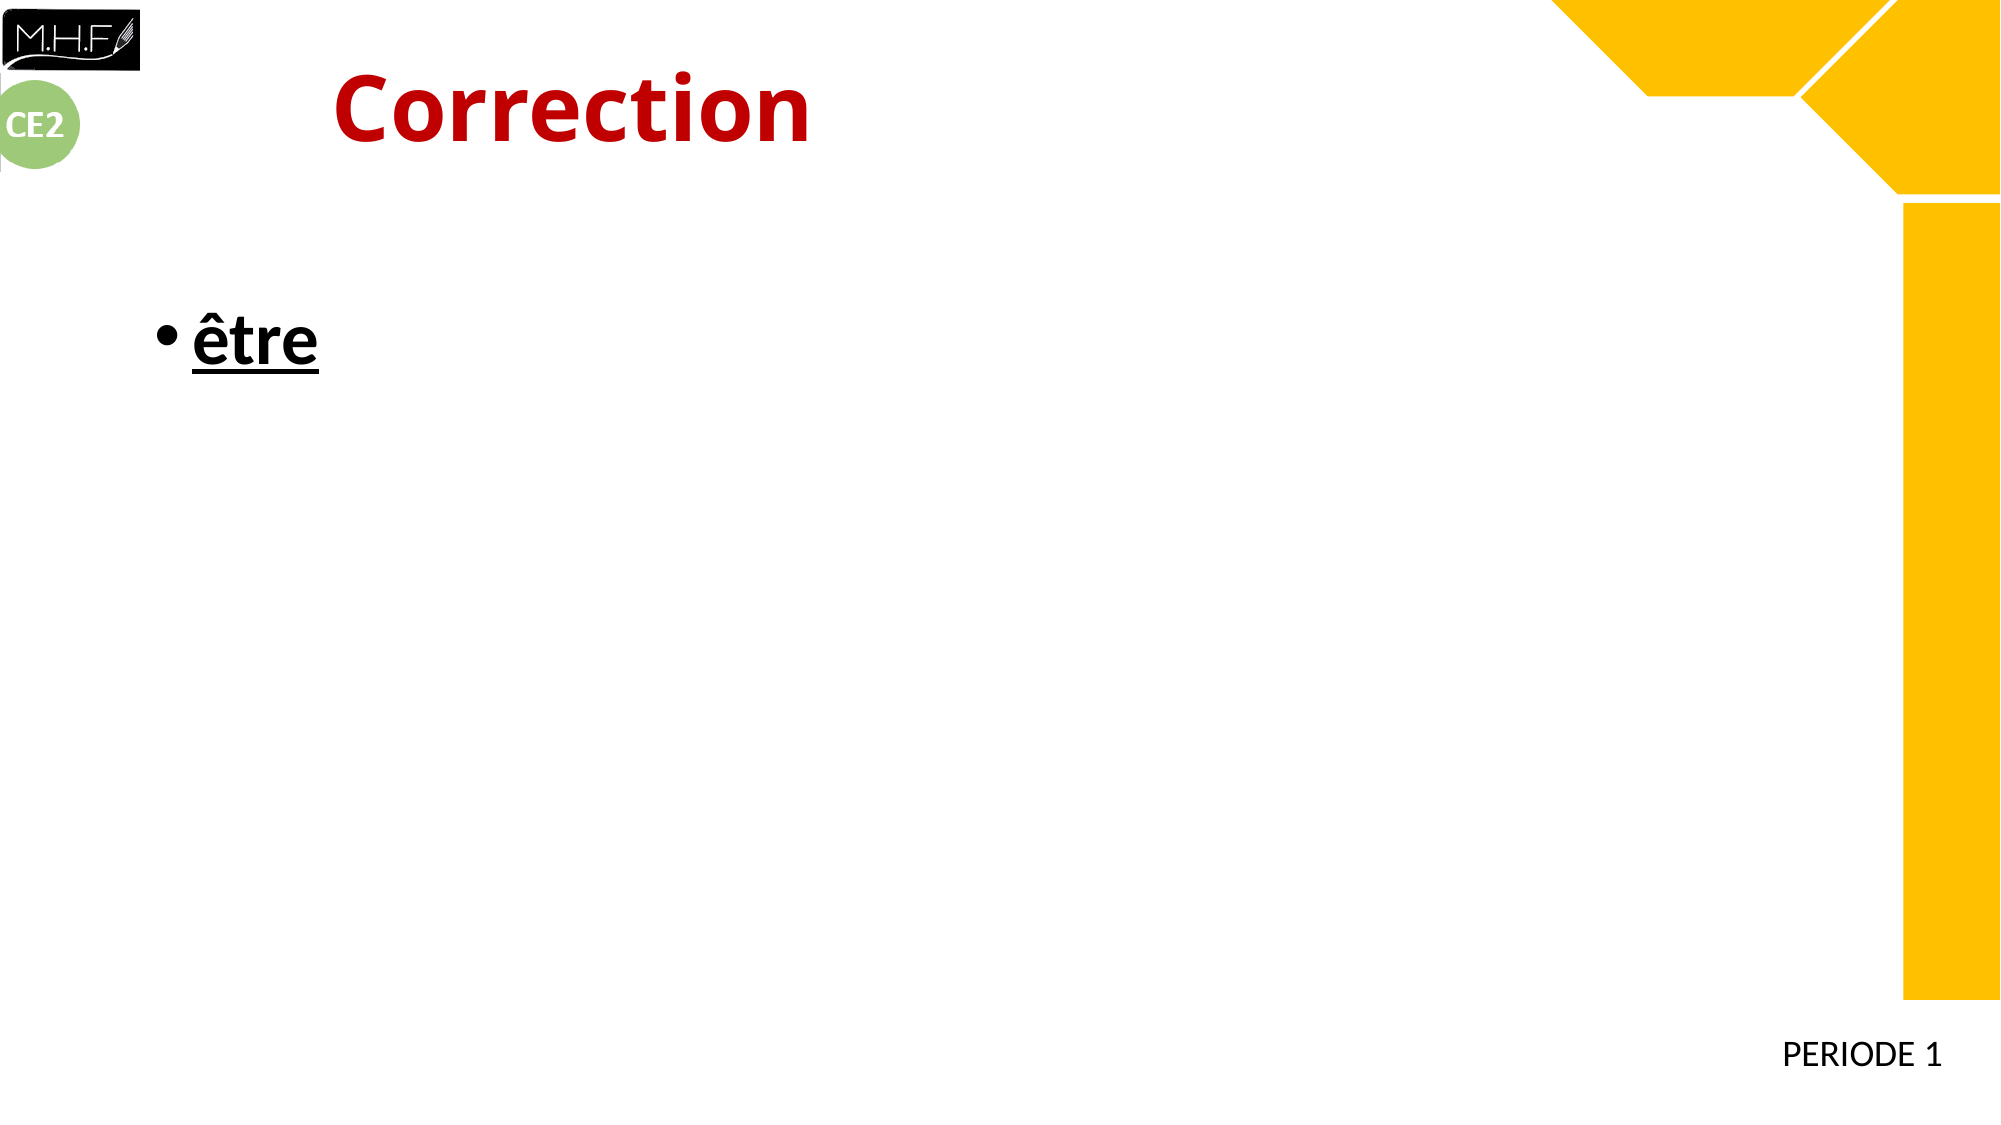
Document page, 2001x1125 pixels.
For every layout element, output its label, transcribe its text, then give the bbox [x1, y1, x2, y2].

text_box [1902, 202, 2000, 1001]
text_box [1799, 0, 2000, 196]
text_box être [139, 282, 1865, 996]
text_box PERIODE 1 [1362, 1021, 1967, 1125]
picture [0, 7, 140, 172]
title Correction [316, 3, 1863, 221]
text_box [1549, 0, 1892, 98]
